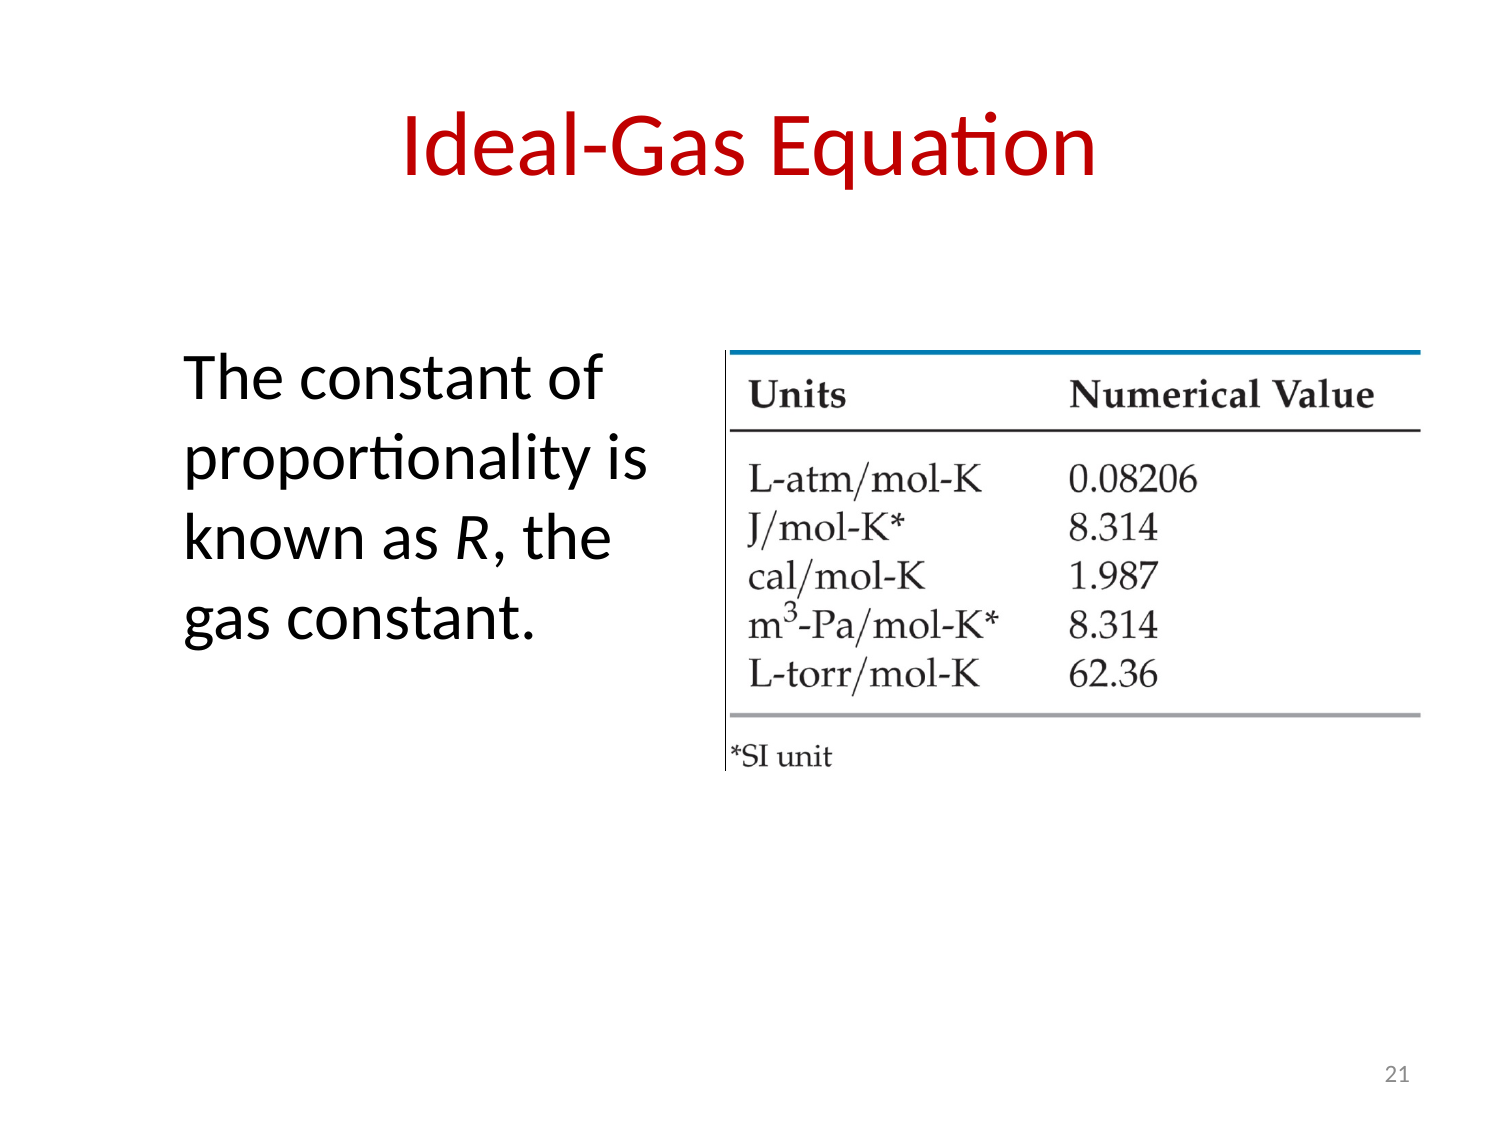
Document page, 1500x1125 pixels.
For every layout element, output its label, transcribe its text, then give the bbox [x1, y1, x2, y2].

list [724, 349, 1426, 771]
text_box The constant of proportionality is known as R, the gas constant. [112, 324, 680, 1000]
slide_number 21 [1074, 1042, 1425, 1103]
title Ideal-Gas Equation [75, 45, 1425, 233]
